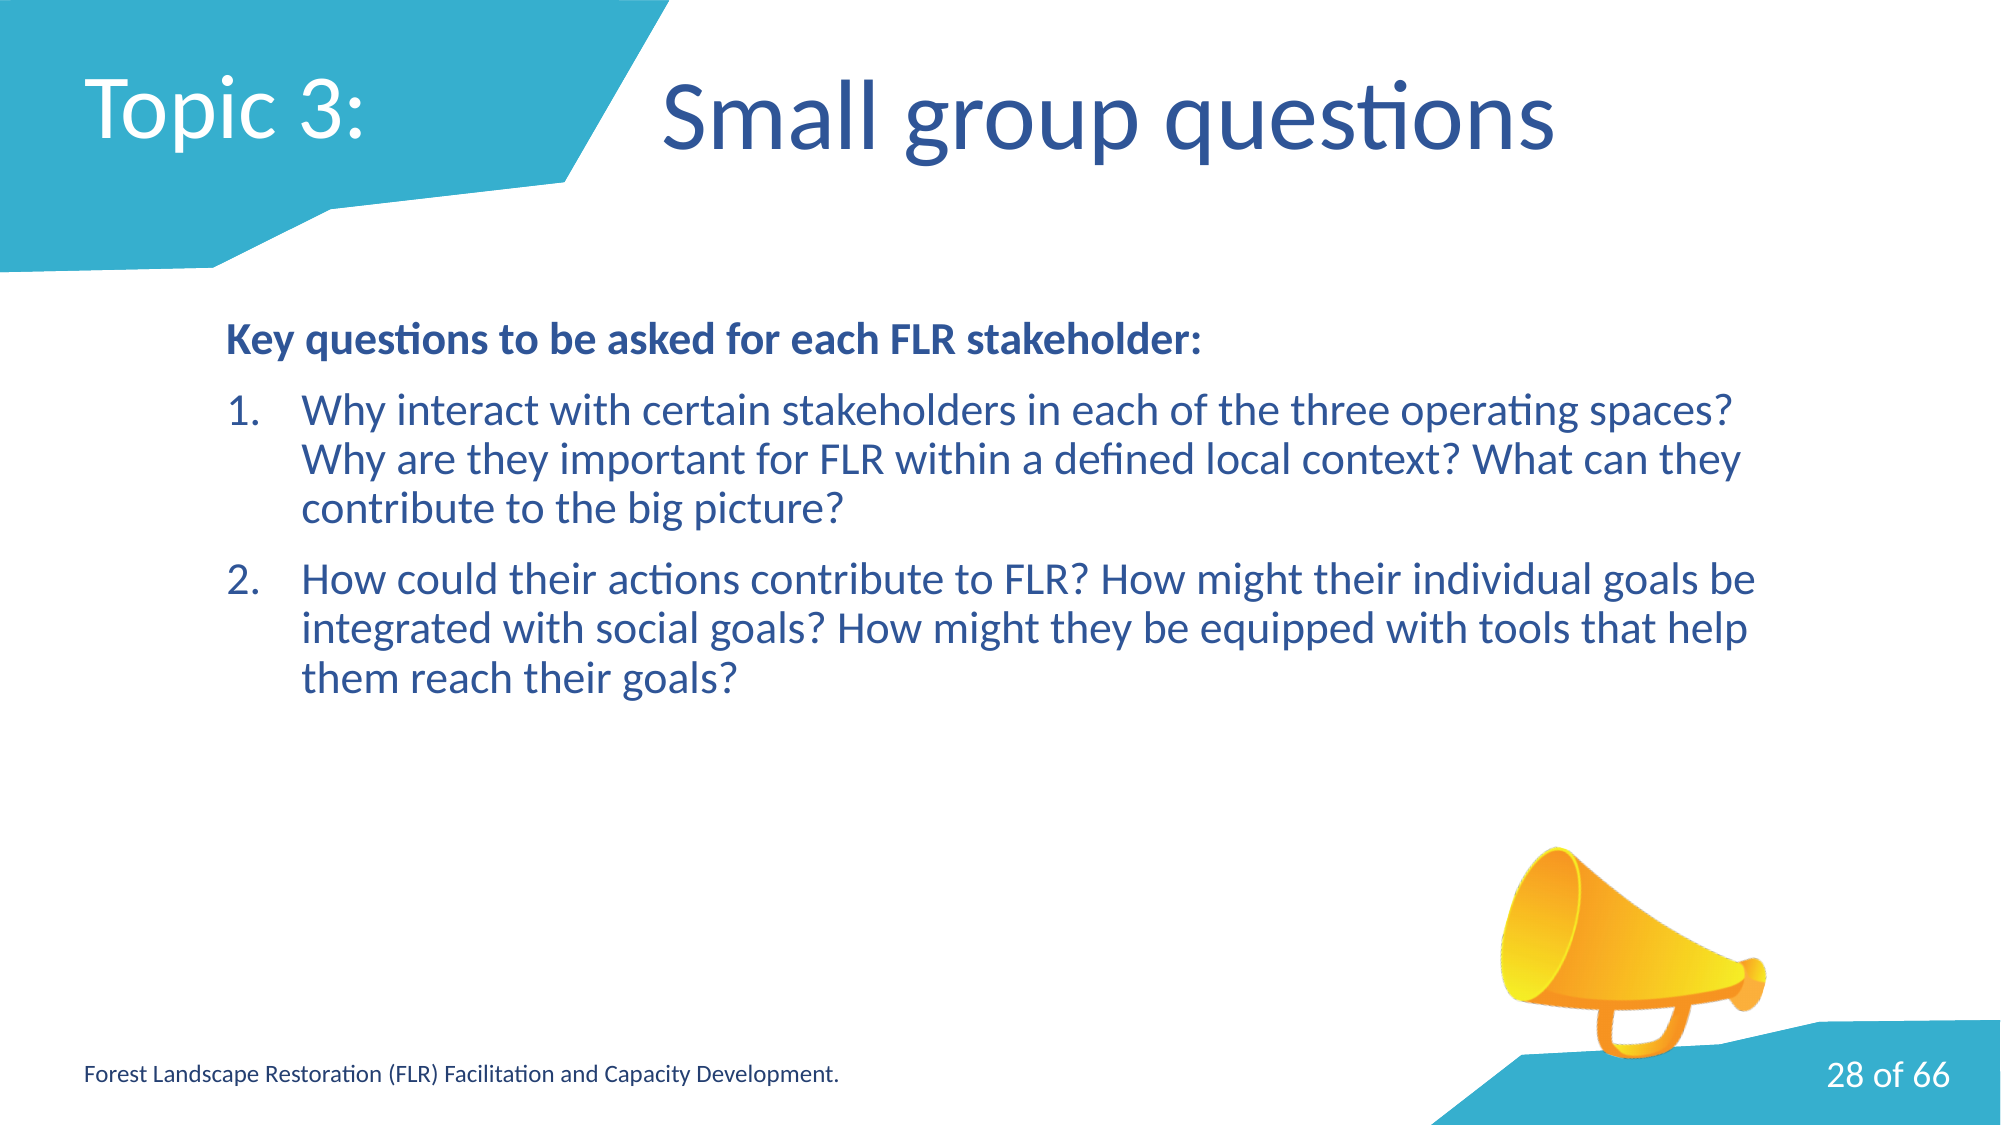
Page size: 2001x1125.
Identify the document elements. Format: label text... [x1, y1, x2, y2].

footer Forest Landscape Restoration (FLR) Facilitation and Capacity Development. [69, 1042, 1270, 1103]
title Topic 3: [69, 0, 765, 218]
text_box Small group questions [646, 42, 1592, 178]
list Key questions to be asked for each FLR stakeholder: Why interact with certain stakeholders in each of the three operating spaces? Why are they important for FLR within a defined local context? What can they contribute to the big picture? How could their actions contribute to FLR? How might their individual goals be integrated with social goals? How might they be equipped with tools that help them reach their goals? [211, 307, 1822, 1022]
picture [1479, 839, 1785, 1090]
slide_number 28 of 66 [1759, 1042, 1966, 1103]
